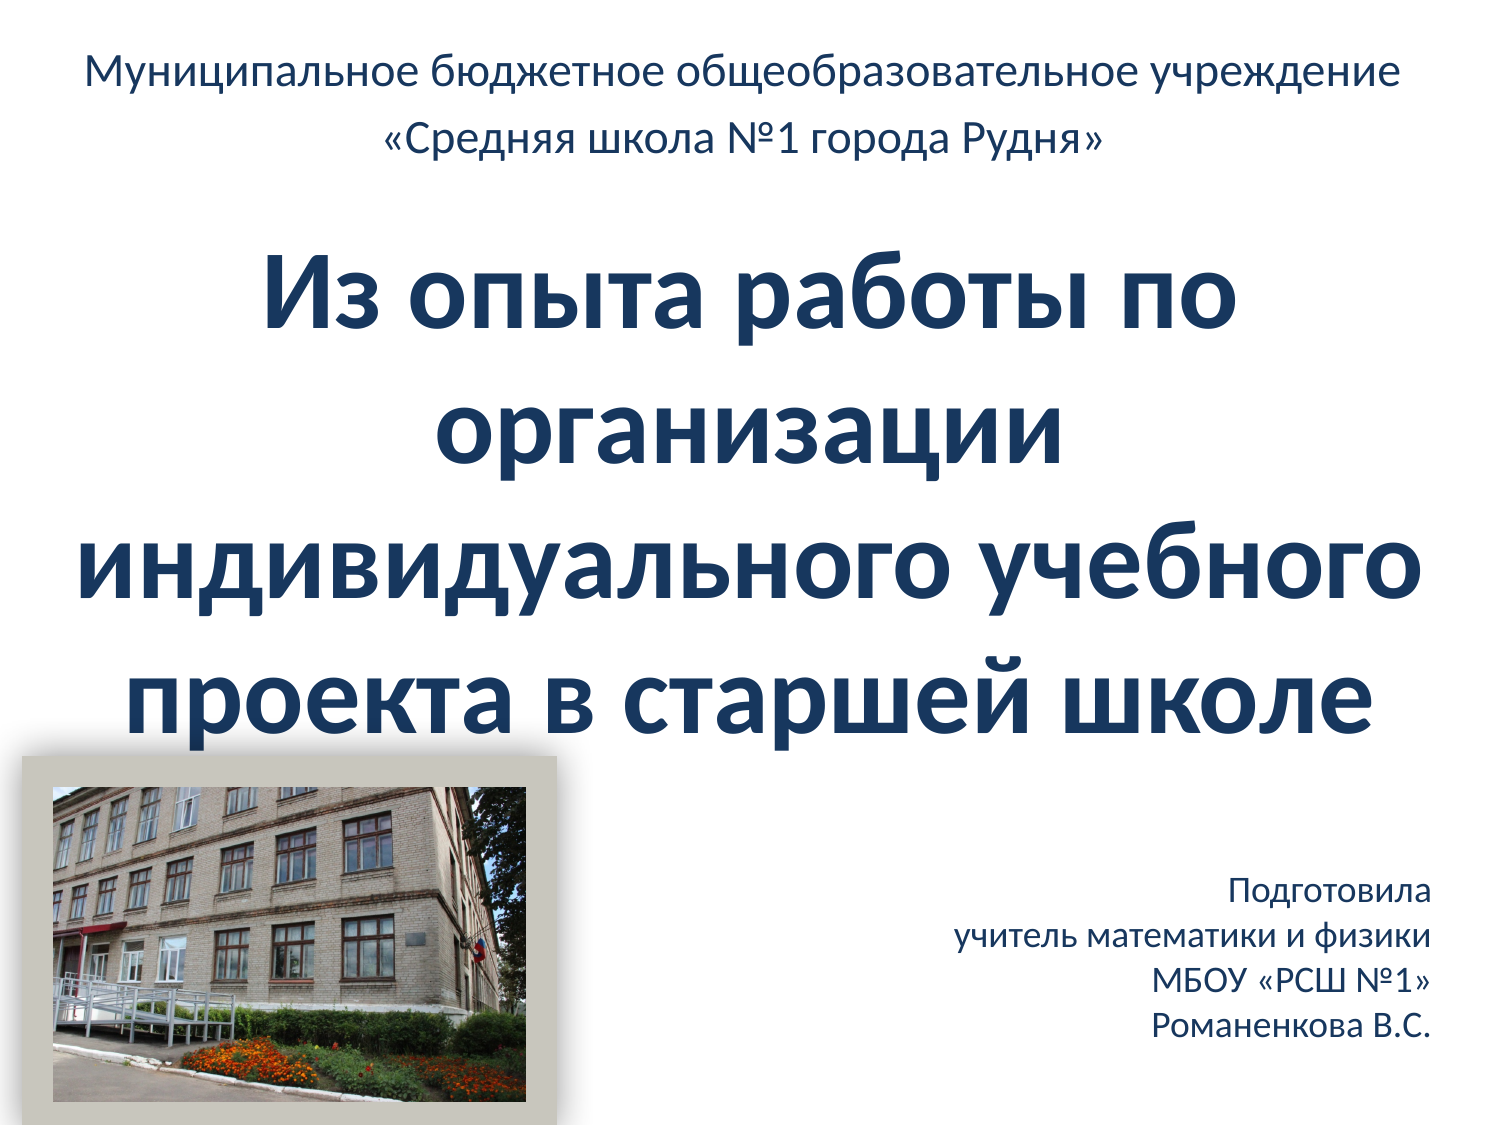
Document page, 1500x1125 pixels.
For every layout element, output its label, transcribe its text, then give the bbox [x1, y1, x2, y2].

text_box Подготовила учитель математики и физики МБОУ «РСШ №1» Романенкова В.С. [856, 857, 1447, 1053]
text_box Из опыта работы по организации индивидуального учебного проекта в старшей школе [0, 208, 1500, 763]
text_box Муниципальное бюджетное общеобразовательное учреждение «Средняя школа №1 города Рудня» [16, 29, 1471, 175]
picture [52, 786, 526, 1103]
